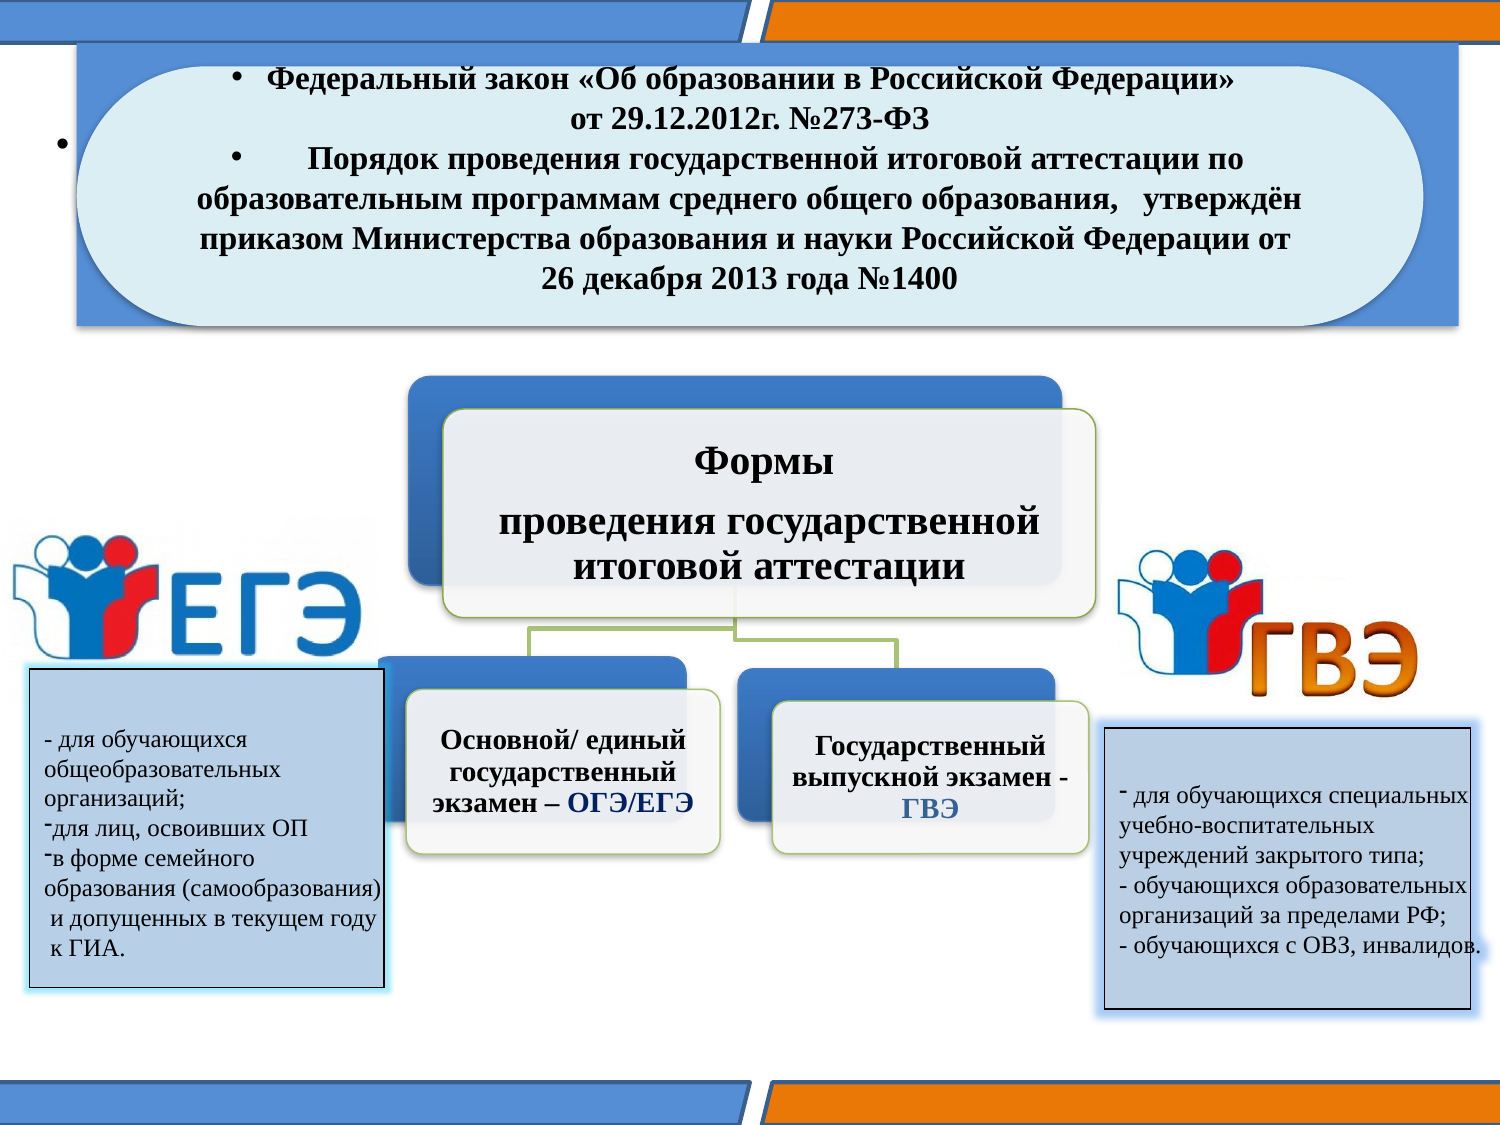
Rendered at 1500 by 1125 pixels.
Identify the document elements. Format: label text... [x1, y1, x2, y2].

picture [0, 515, 378, 706]
text_box [76, 237, 163, 327]
text_box [760, 0, 1500, 45]
text_box [0, 0, 752, 45]
text_box [76, 42, 1459, 113]
text_box [759, 1080, 1500, 1125]
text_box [135, 396, 1318, 894]
text_box - для обучающихся общеобразовательных организаций; для лиц, освоивших ОП в форме семейного образования (самообразования) и допущенных в текущем году к ГИА. [29, 714, 384, 988]
text_box [0, 1080, 752, 1125]
picture [1101, 503, 1439, 727]
text_box [1335, 174, 1459, 327]
text_box Федеральный закон «Об образовании в Российской Федерации» от 29.12.2012г. №273-ФЗ Порядок проведения государственной итоговой аттестации по образовательным программам среднего общего образования, утверждён приказом Министерства образования и науки Российской Федерации от 26 декабря 2013 года №1400 [75, 174, 1425, 327]
text_box для обучающихся специальных учебно-воспитательных учреждений закрытого типа; - обучающихся образовательных организаций за пределами РФ; - обучающихся с ОВЗ, инвалидов. [1104, 727, 1471, 1010]
text_box Федеральный закон «Об образовании в Российской Федерации» от 29.12.2012г. №273-ФЗ Порядок проведения государственной итоговой аттестации по образовательным программам среднего общего образования, утверждён приказом Министерства образования и науки Российской Федерации от 26 декабря 2013 года №1400 [105, 65, 1395, 113]
text_box [41, 113, 1459, 174]
